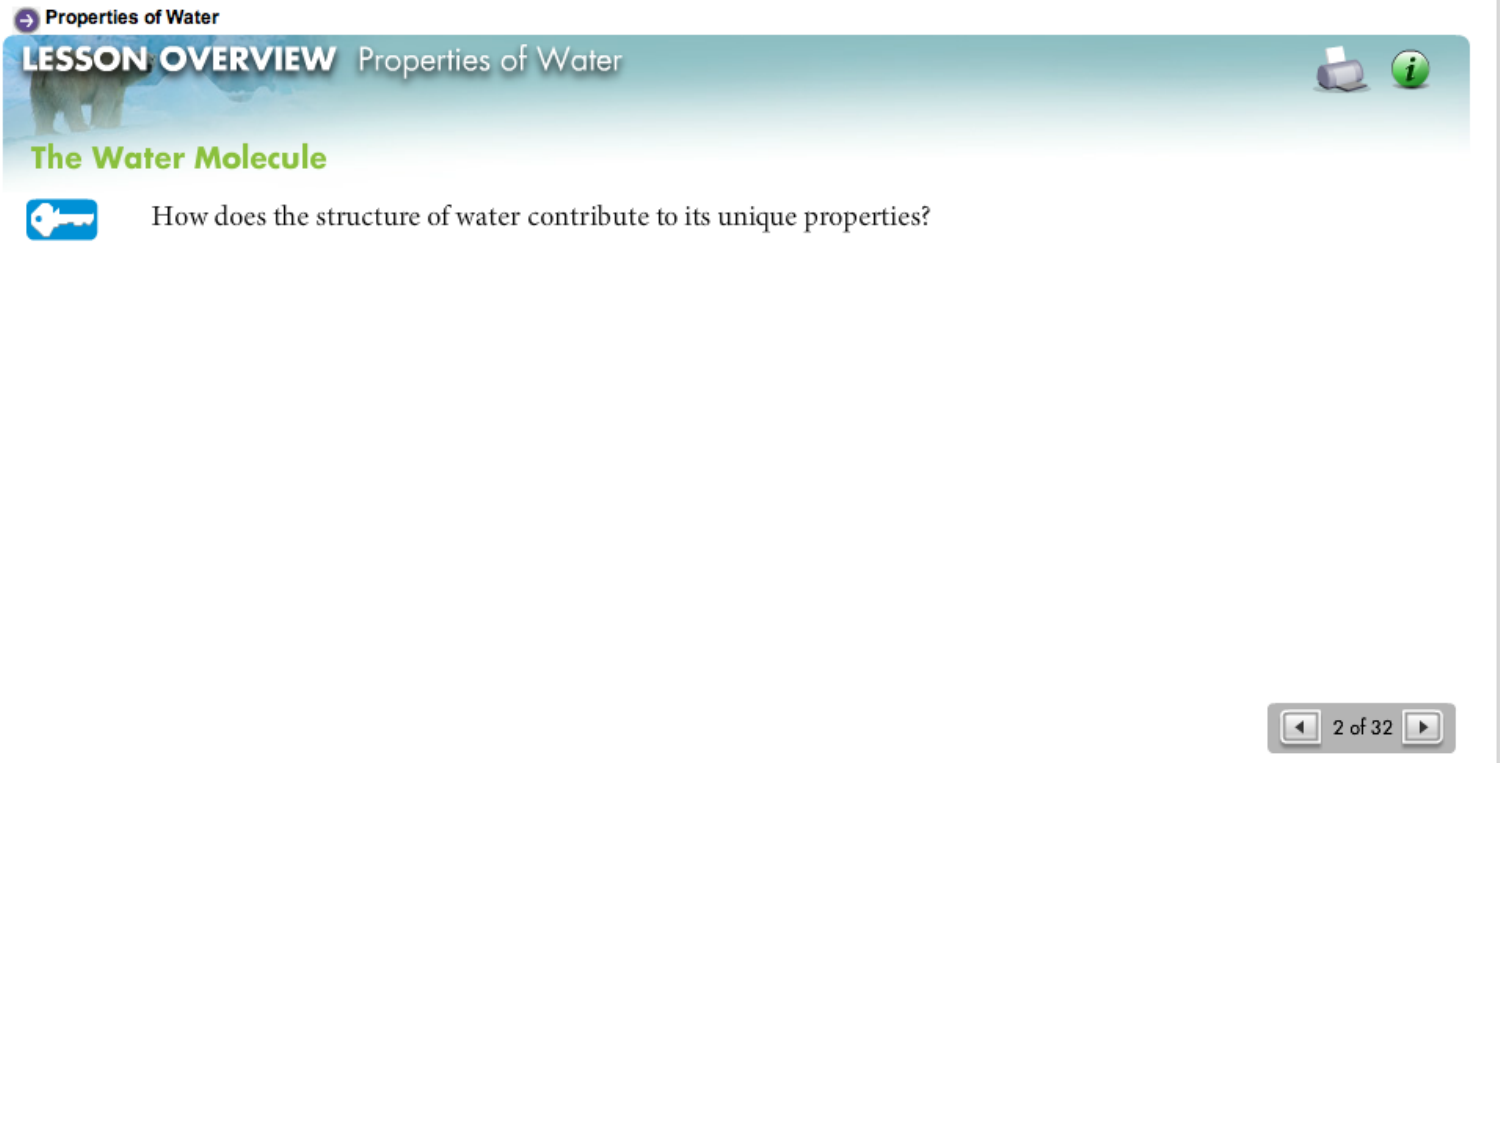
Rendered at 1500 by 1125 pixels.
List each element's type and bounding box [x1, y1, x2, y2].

picture [0, 0, 1500, 763]
